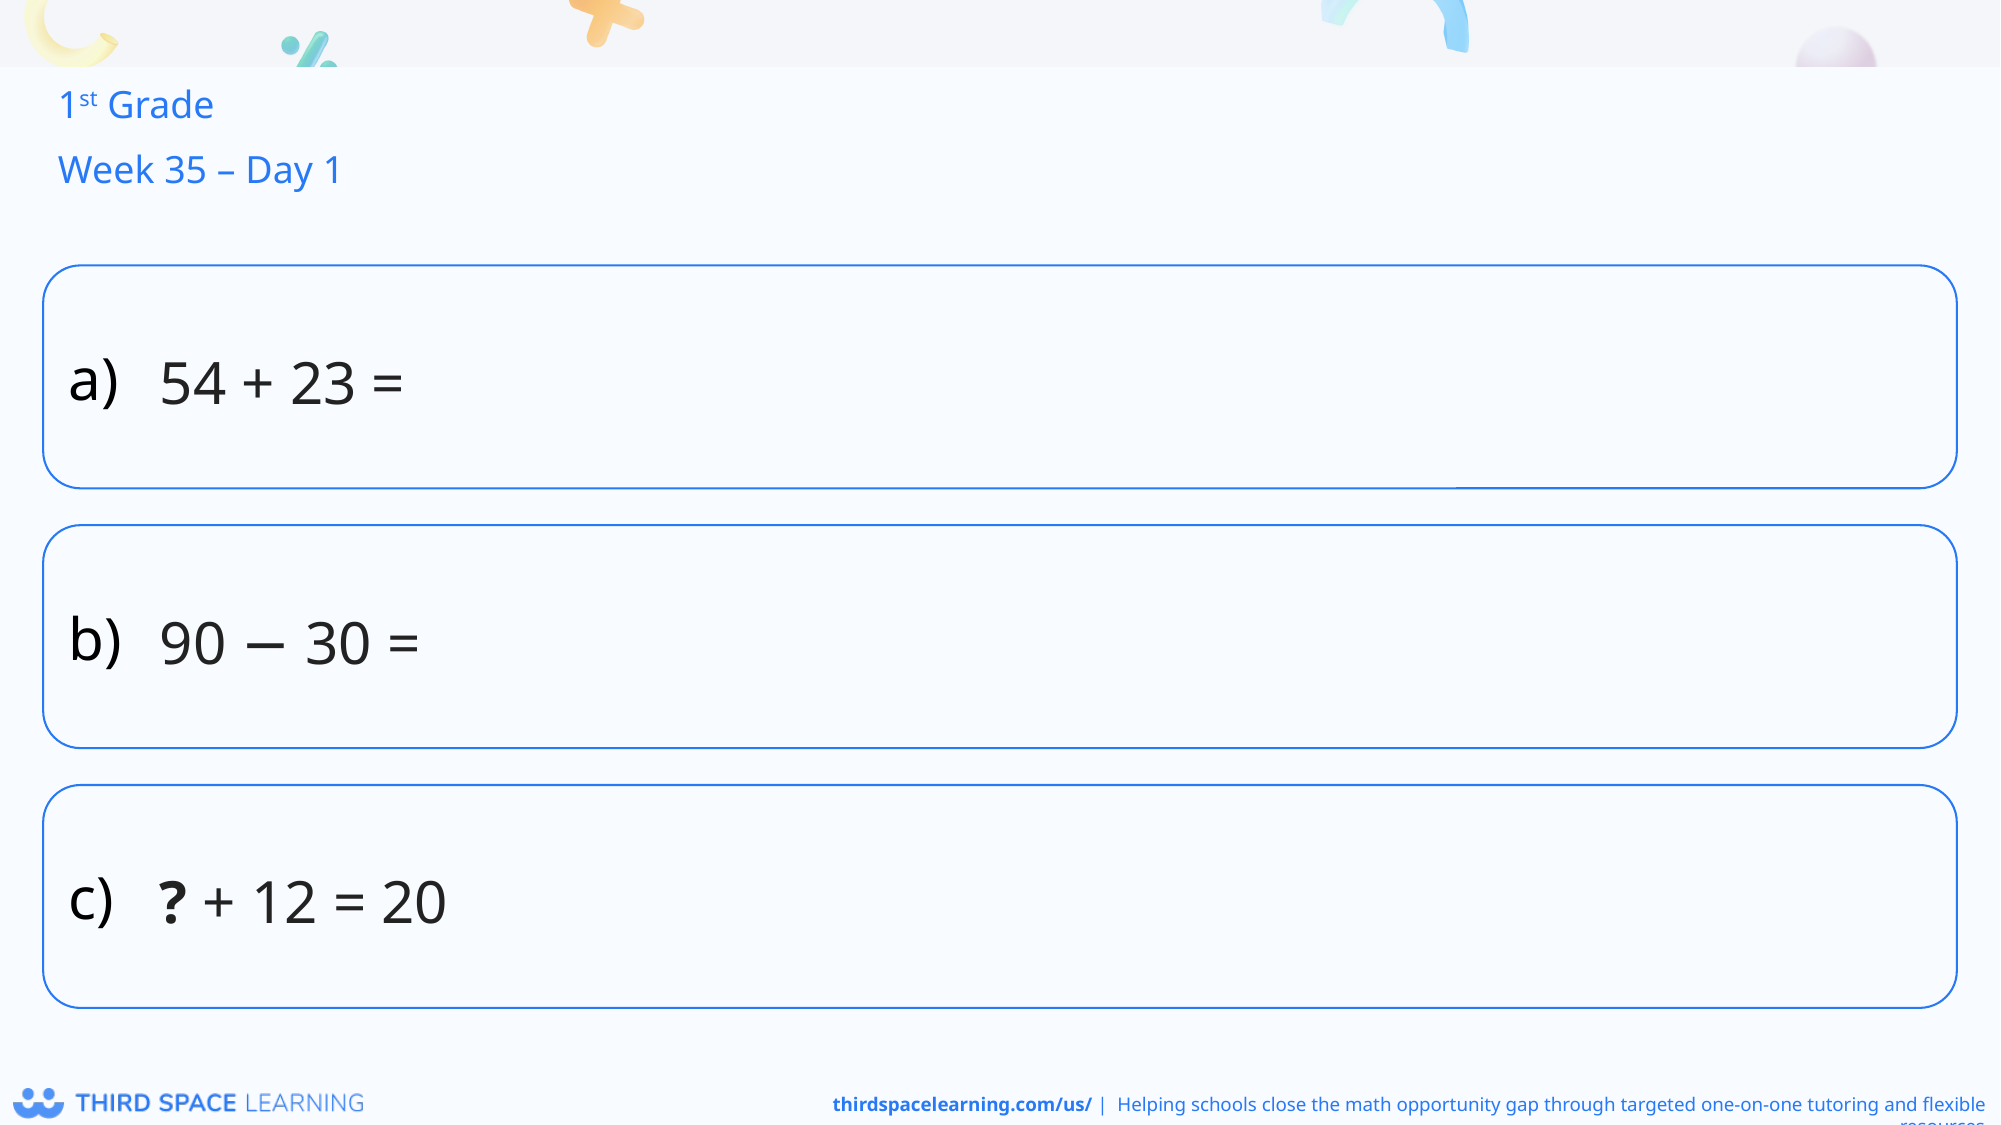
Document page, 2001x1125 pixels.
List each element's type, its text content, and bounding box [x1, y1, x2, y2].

list 90 − 30 = [144, 548, 1922, 734]
picture [0, 0, 2000, 67]
text_box 1st Grade Week 35 – Day 1 [43, 73, 509, 212]
list ? + 12 = 20 [144, 807, 1922, 994]
picture [13, 1088, 365, 1119]
list 54 + 23 = [144, 288, 1922, 474]
